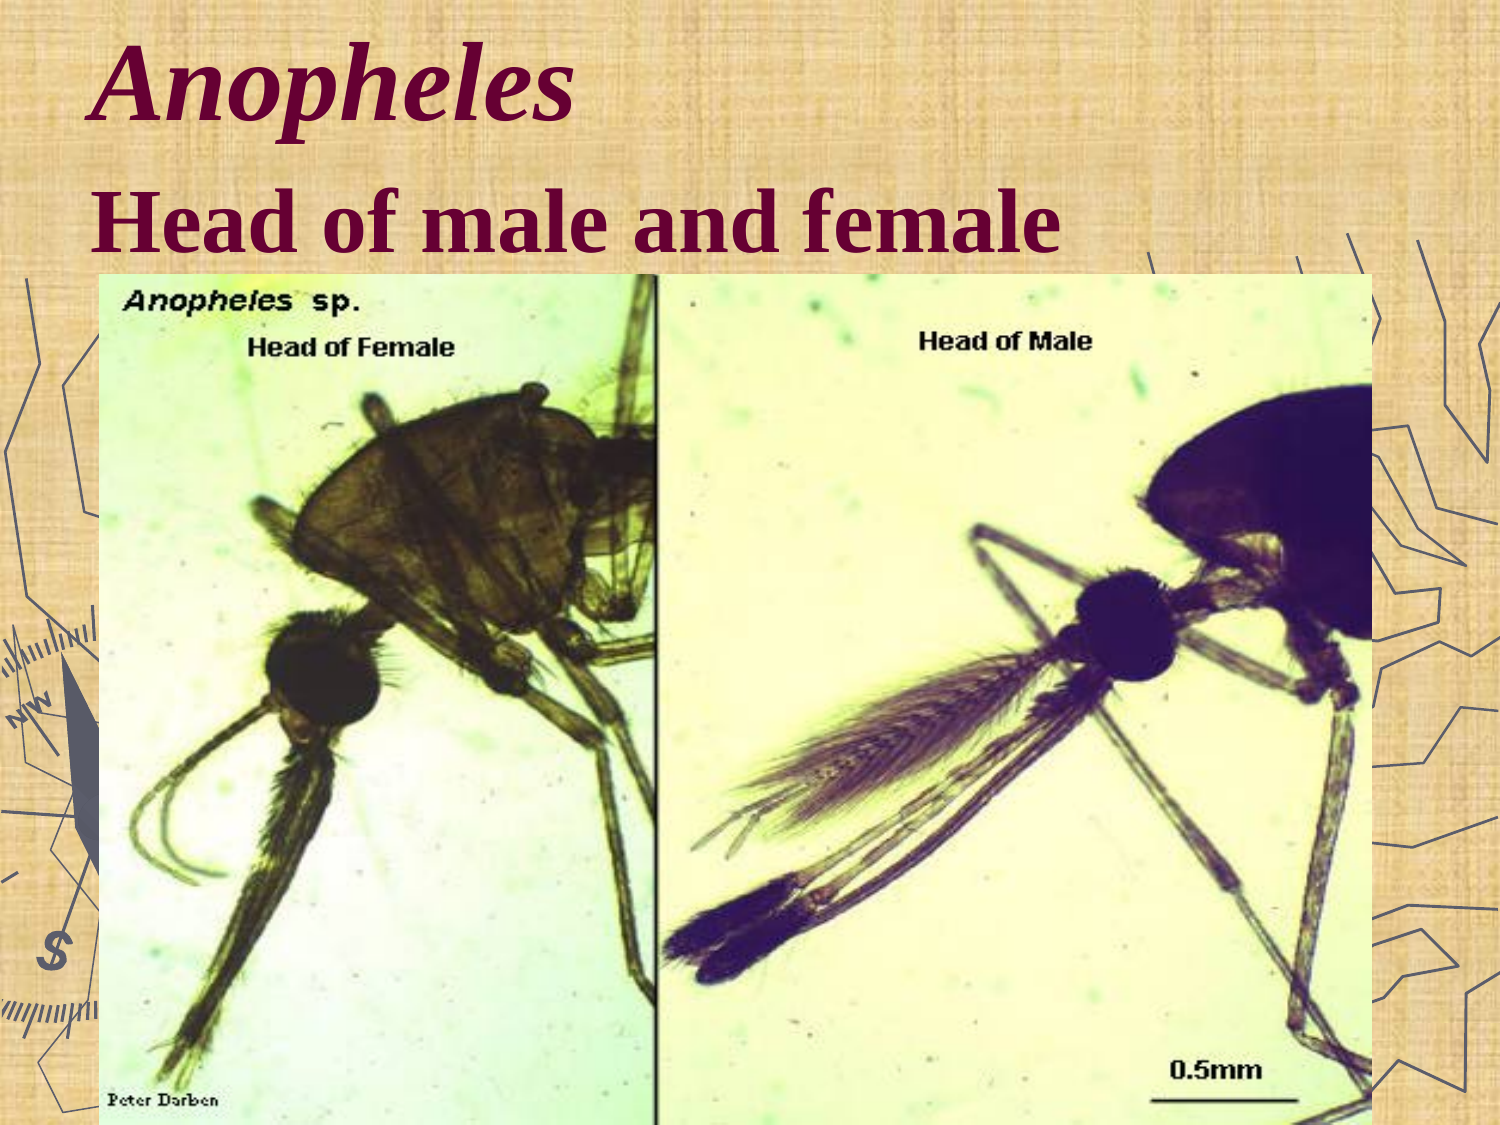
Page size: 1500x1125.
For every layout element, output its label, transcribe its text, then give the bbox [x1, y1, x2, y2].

picture [0, 0, 1500, 1125]
list Anopheles Head of male and female [74, 0, 1313, 301]
